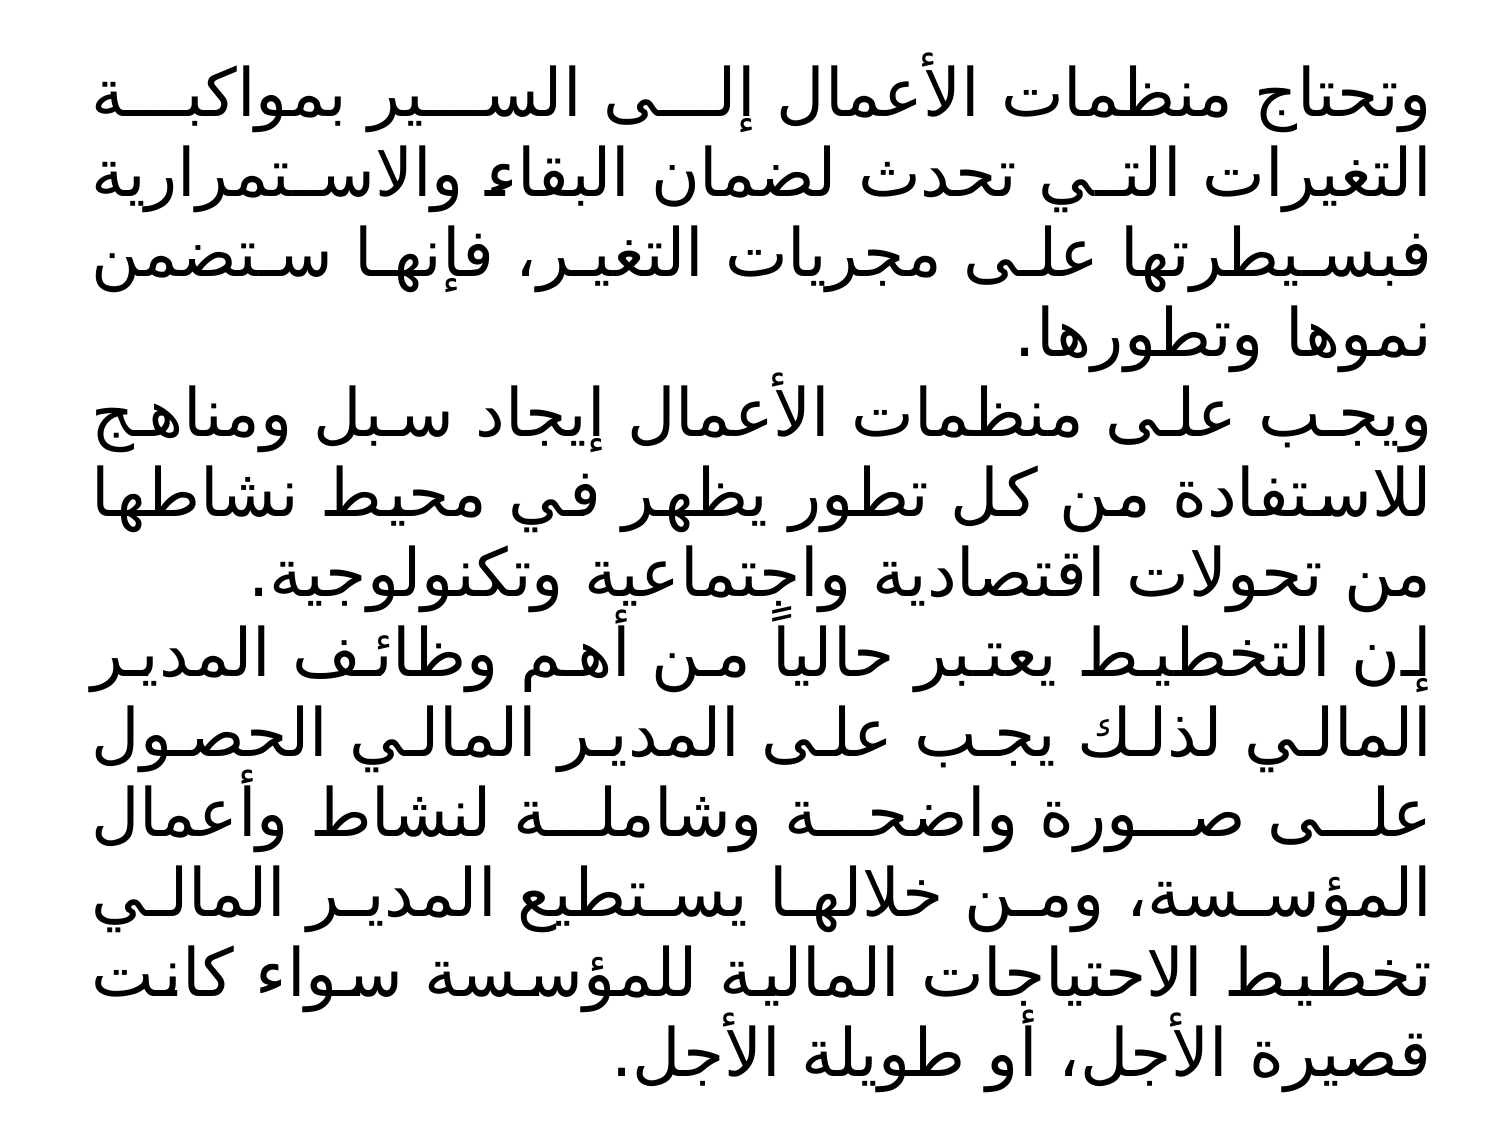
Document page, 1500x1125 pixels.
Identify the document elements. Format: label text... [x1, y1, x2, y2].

text_box وتحتاج منظمات الأعمال إلى السير بمواكبة التغيرات التي تحدث لضمان البقاء والاستمرارية فبسيطرتها على مجريات التغير، فإنها ستضمن نموها وتطورها. ويجب على منظمات الأعمال إيجاد سبل ومناهج للاستفادة من كل تطور يظهر في محيط نشاطها من تحولات اقتصادية واجتماعية وتكنولوجية. إن التخطيط يعتبر حالياً من أهم وظائف المدير المالي لذلك يجب على المدير المالي الحصول على صورة واضحة وشاملة لنشاط وأعمال المؤسسة، ومن خلالها يستطيع المدير المالي تخطيط الاحتياجات المالية للمؤسسة سواء كانت قصيرة الأجل، أو طويلة الأجل. [76, 42, 1447, 1097]
